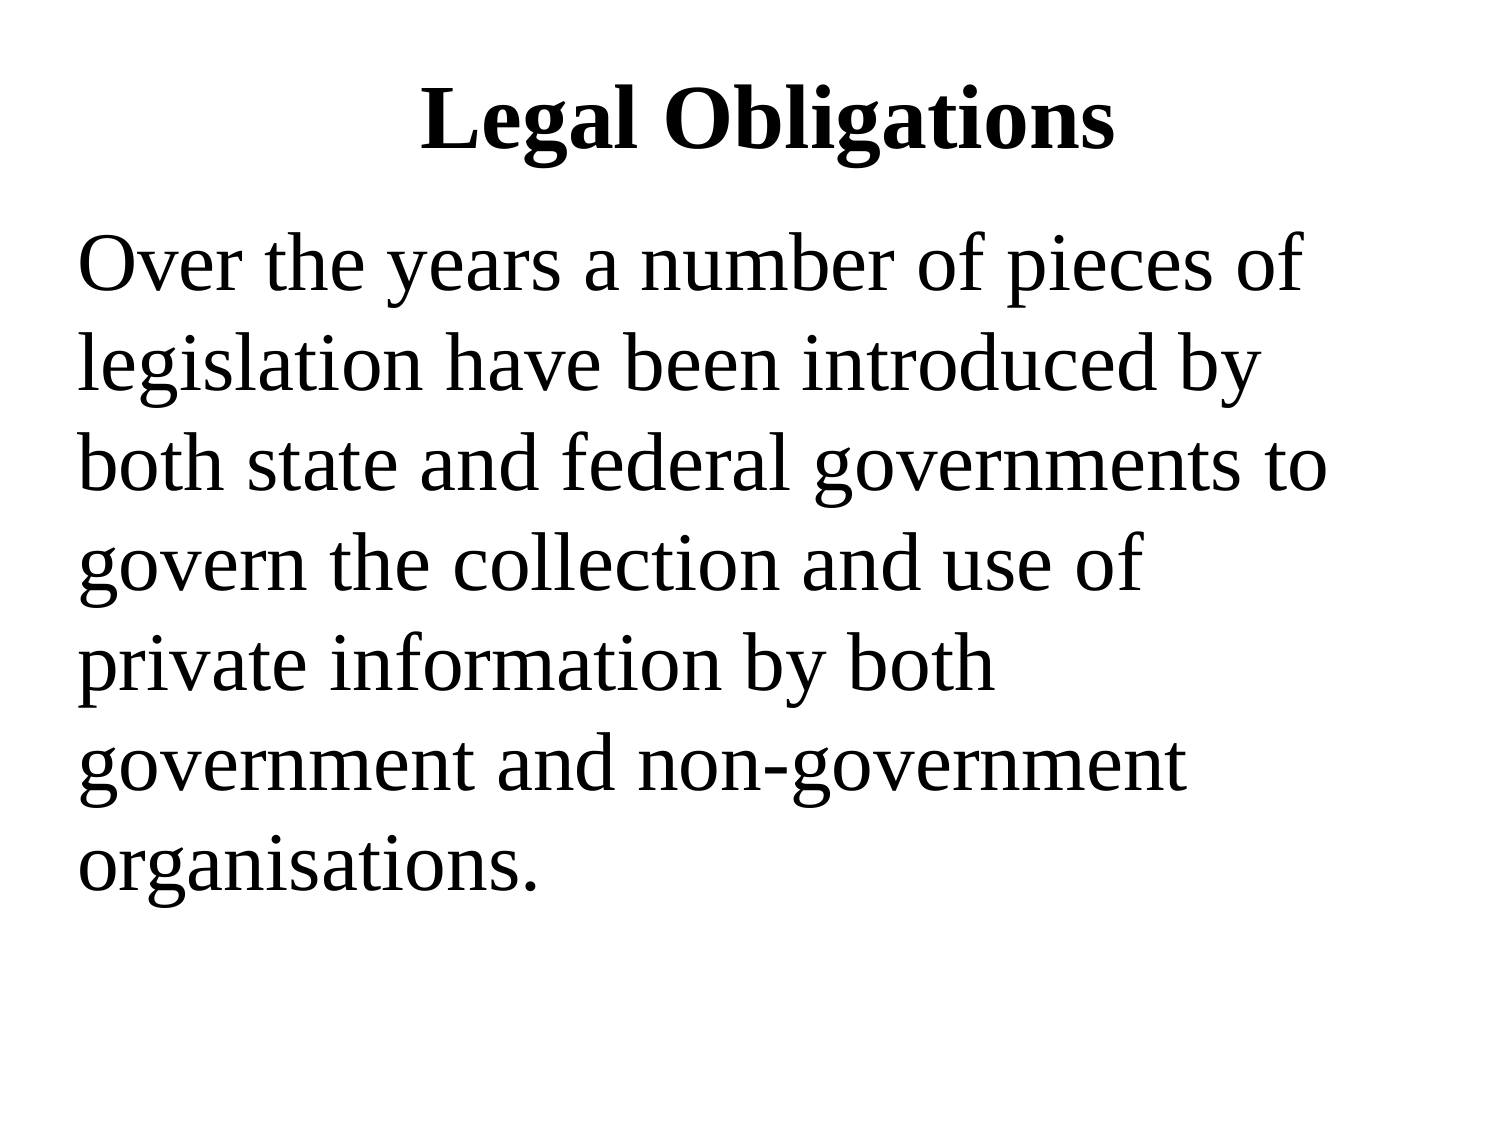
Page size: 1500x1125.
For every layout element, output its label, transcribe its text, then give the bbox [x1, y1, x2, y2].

text_box Over the years a number of pieces of legislation have been introduced by both state and federal governments to govern the collection and use of private information by both government and non-government organisations. [62, 200, 1388, 915]
text_box Legal Obligations [87, 49, 1450, 175]
